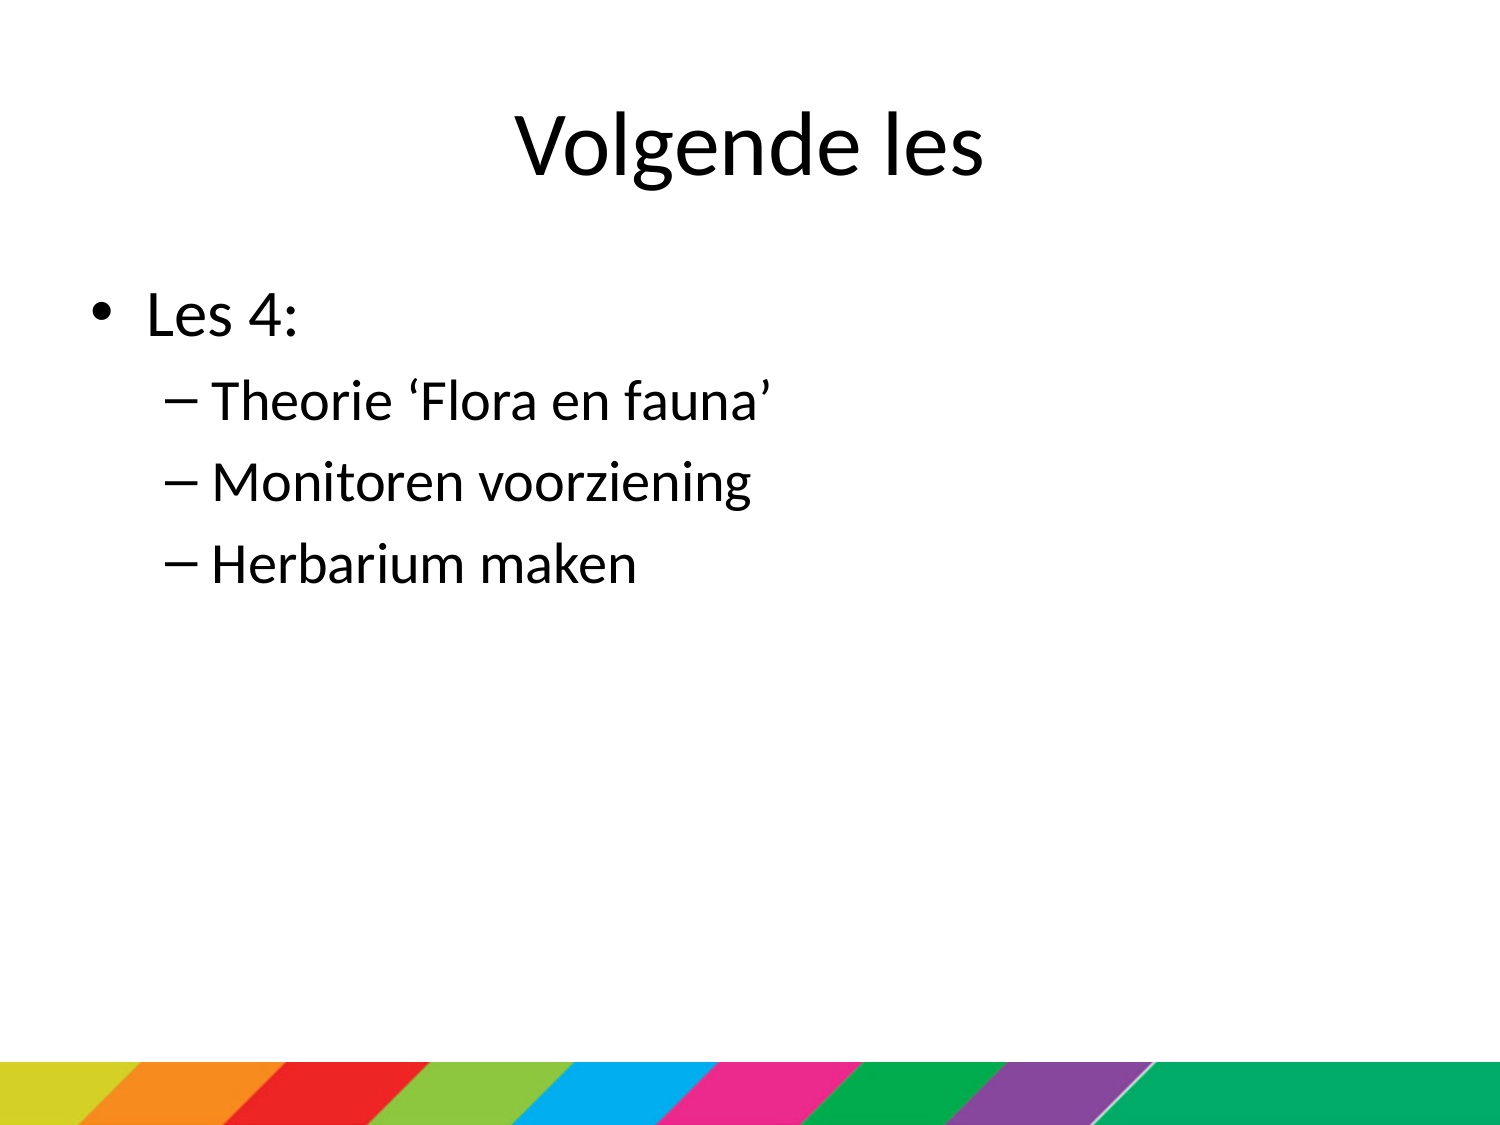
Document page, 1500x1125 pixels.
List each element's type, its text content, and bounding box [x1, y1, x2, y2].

title Volgende les [75, 45, 1425, 233]
picture [656, 1062, 1500, 1125]
list Les 4: Theorie ‘Flora en fauna’ Monitoren voorziening Herbarium maken [75, 262, 1425, 1005]
picture [0, 1062, 574, 1125]
